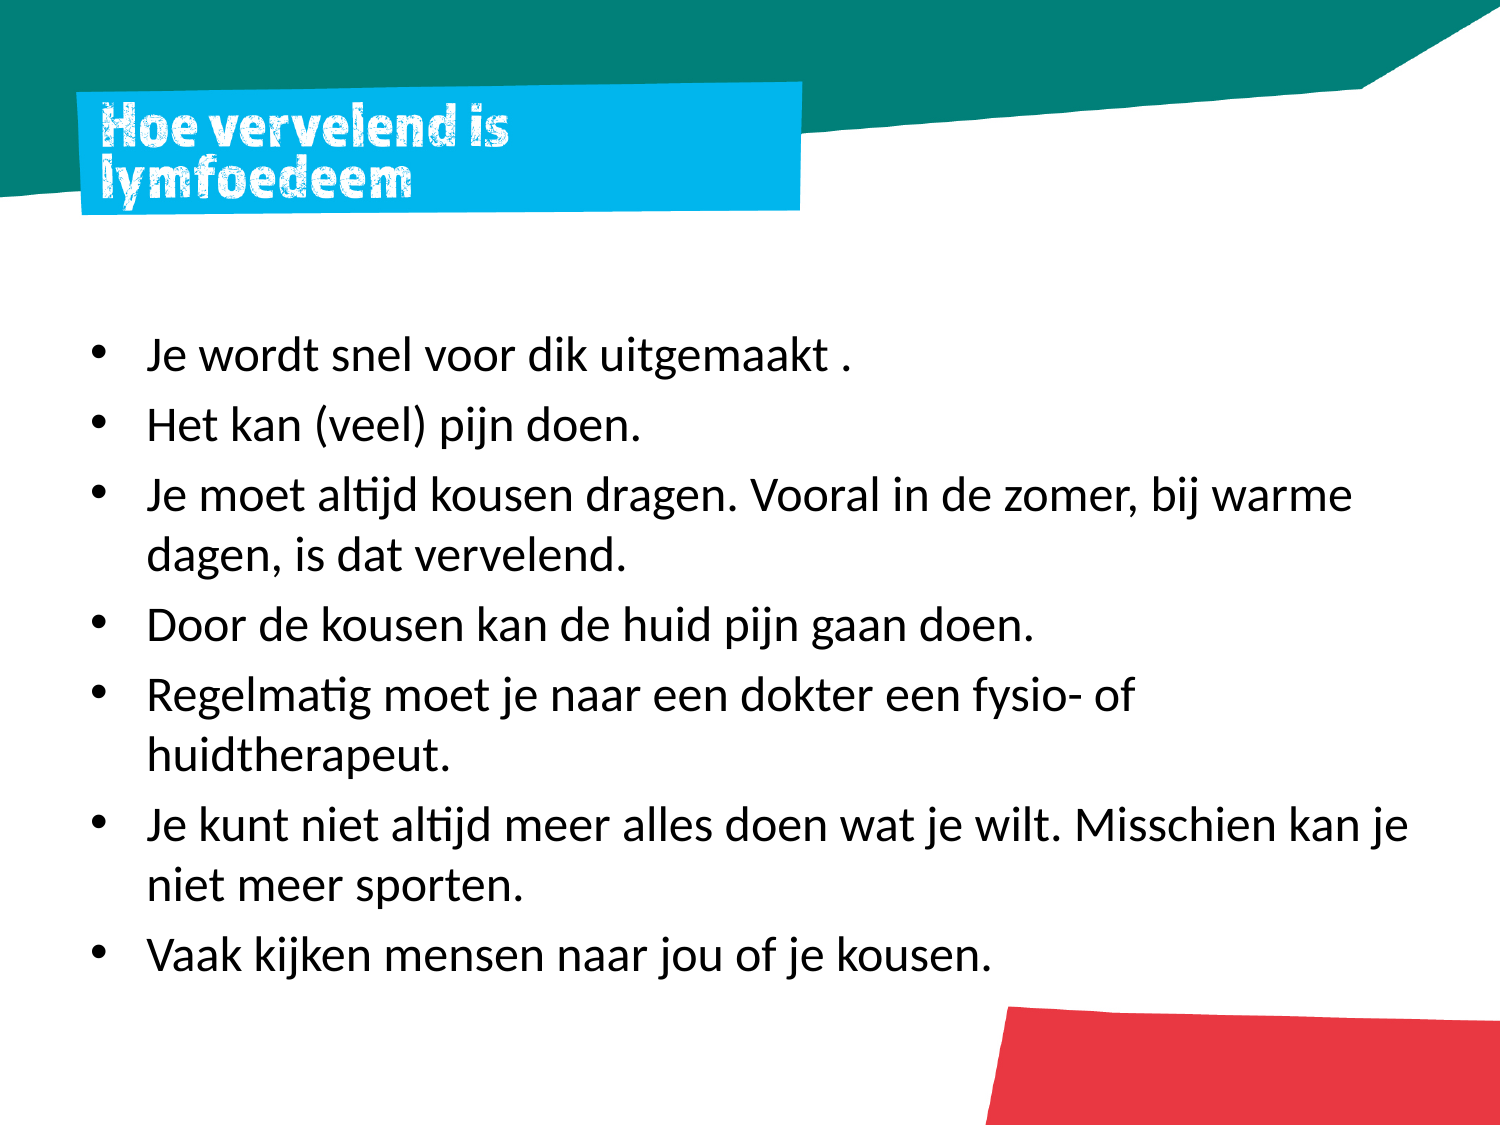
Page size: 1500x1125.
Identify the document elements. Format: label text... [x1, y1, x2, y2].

list Je wordt snel voor dik uitgemaakt . Het kan (veel) pijn doen. Je moet altijd kousen dragen. Vooral in de zomer, bij warme dagen, is dat vervelend. Door de kousen kan de huid pijn gaan doen. Regelmatig moet je naar een dokter een fysio- of huidtherapeut. Je kunt niet altijd meer alles doen wat je wilt. Misschien kan je niet meer sporten. Vaak kijken mensen naar jou of je kousen. [75, 314, 1425, 1015]
picture [0, 0, 1500, 1125]
